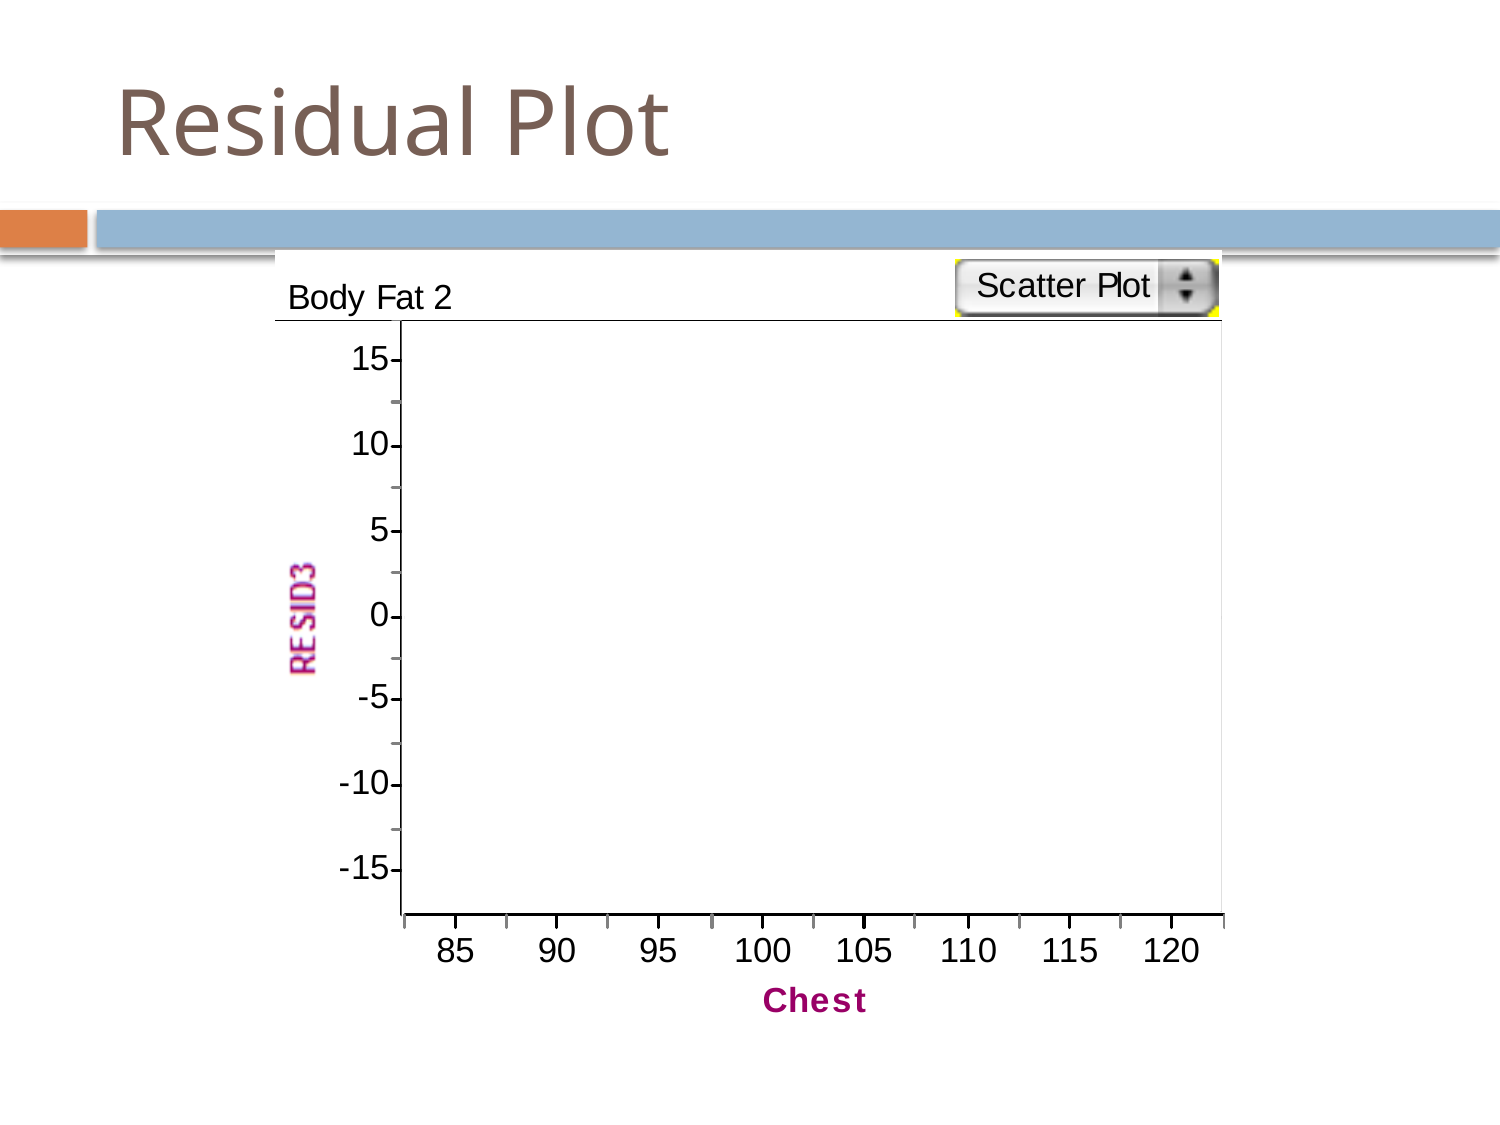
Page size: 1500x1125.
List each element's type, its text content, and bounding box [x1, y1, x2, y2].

title Residual Plot [99, 37, 1438, 200]
picture [274, 249, 1226, 1027]
